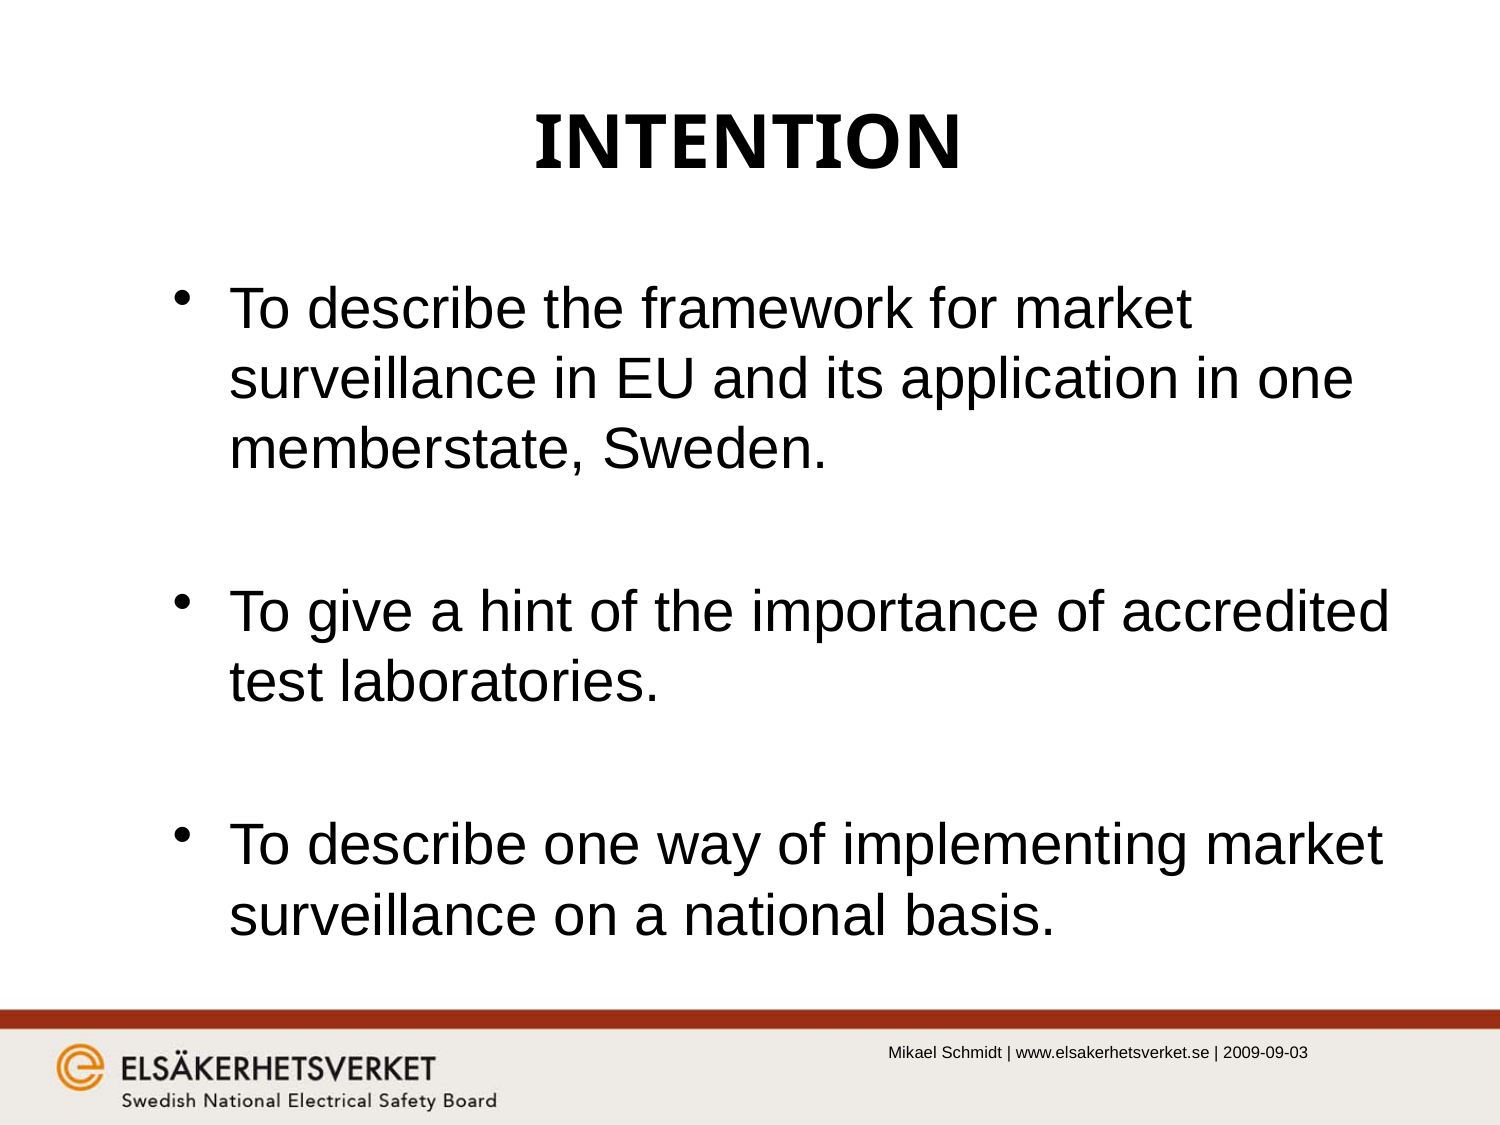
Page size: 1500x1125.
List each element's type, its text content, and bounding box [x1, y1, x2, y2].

title INTENTION [74, 44, 1426, 233]
list To describe the framework for market surveillance in EU and its application in one memberstate, Sweden. To give a hint of the importance of accredited test laboratories. To describe one way of implementing market surveillance on a national basis. [157, 262, 1460, 1006]
footer Mikael Schmidt | www.elsakerhetsverket.se | 2009-09-03 [738, 1034, 1460, 1103]
picture [0, 0, 1500, 1125]
